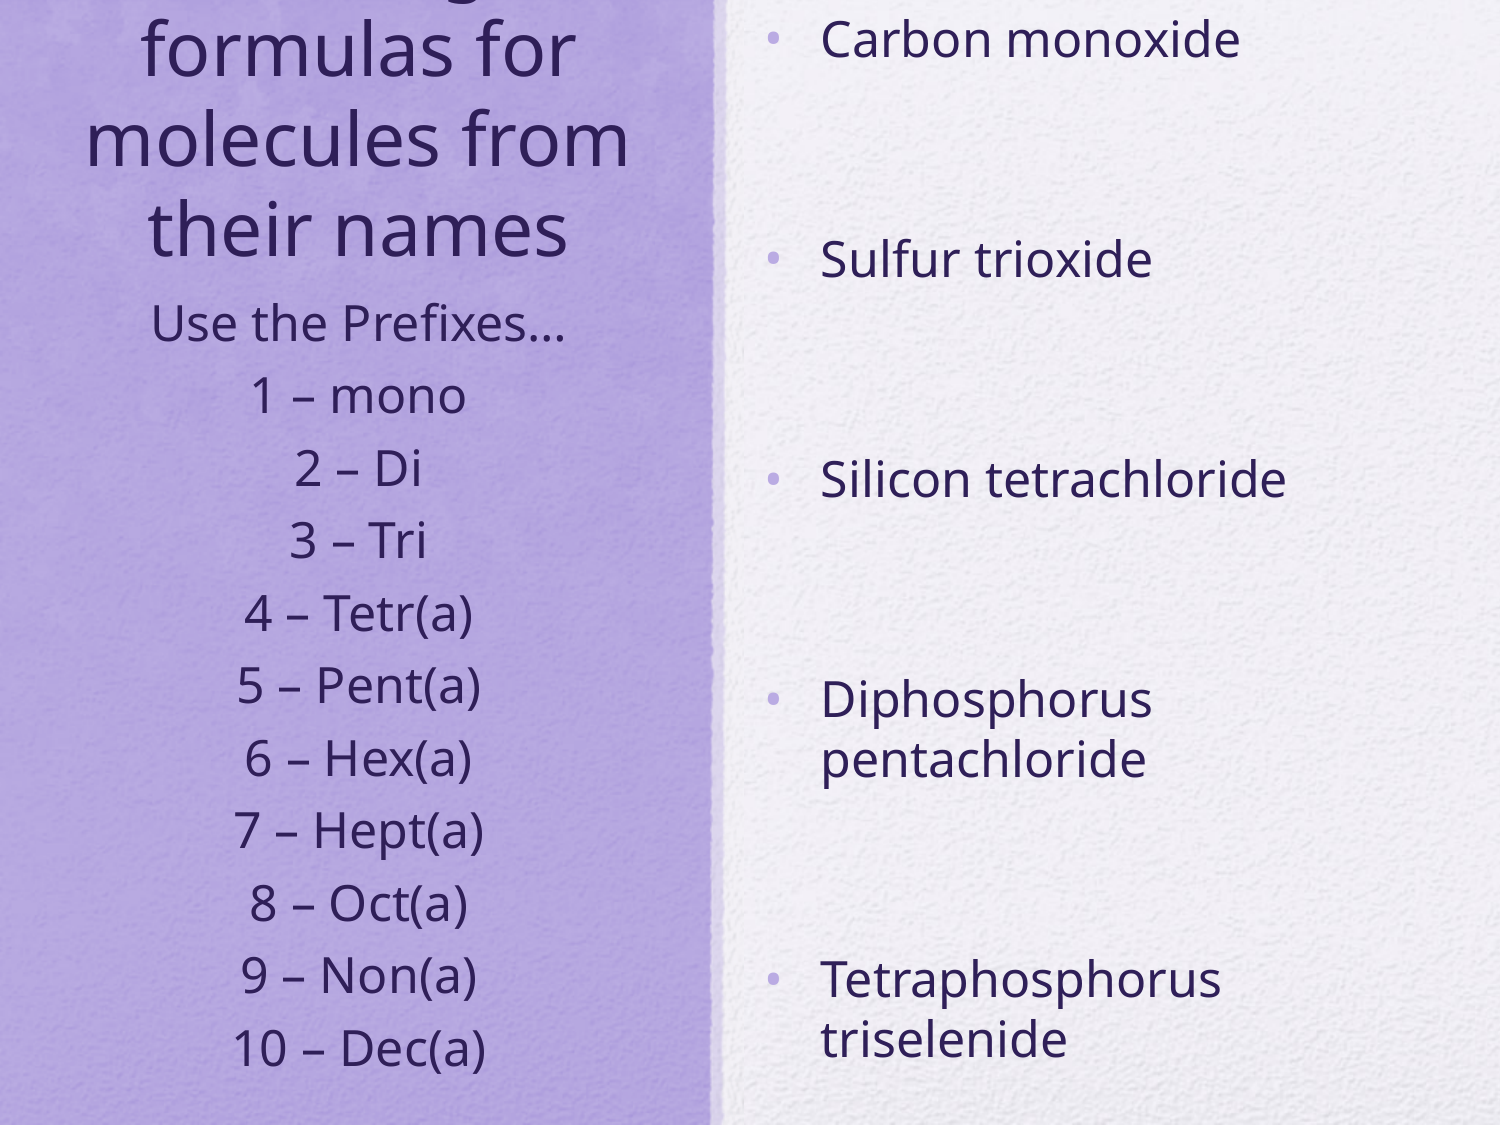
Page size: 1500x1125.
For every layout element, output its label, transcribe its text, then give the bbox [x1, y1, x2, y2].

list Carbon monoxide Sulfur trioxide Silicon tetrachloride Diphosphorus pentachloride Tetraphosphorus triselenide [749, 0, 1480, 1102]
picture [700, 0, 1500, 1125]
title Writing formulas for molecules from their names [62, 26, 656, 279]
list Use the Prefixes… 1 – mono 2 – Di 3 – Tri 4 – Tetr(a) 5 – Pent(a) 6 – Hex(a) 7 – Hept(a) 8 – Oct(a) 9 – Non(a) 10 – Dec(a) [62, 283, 656, 975]
